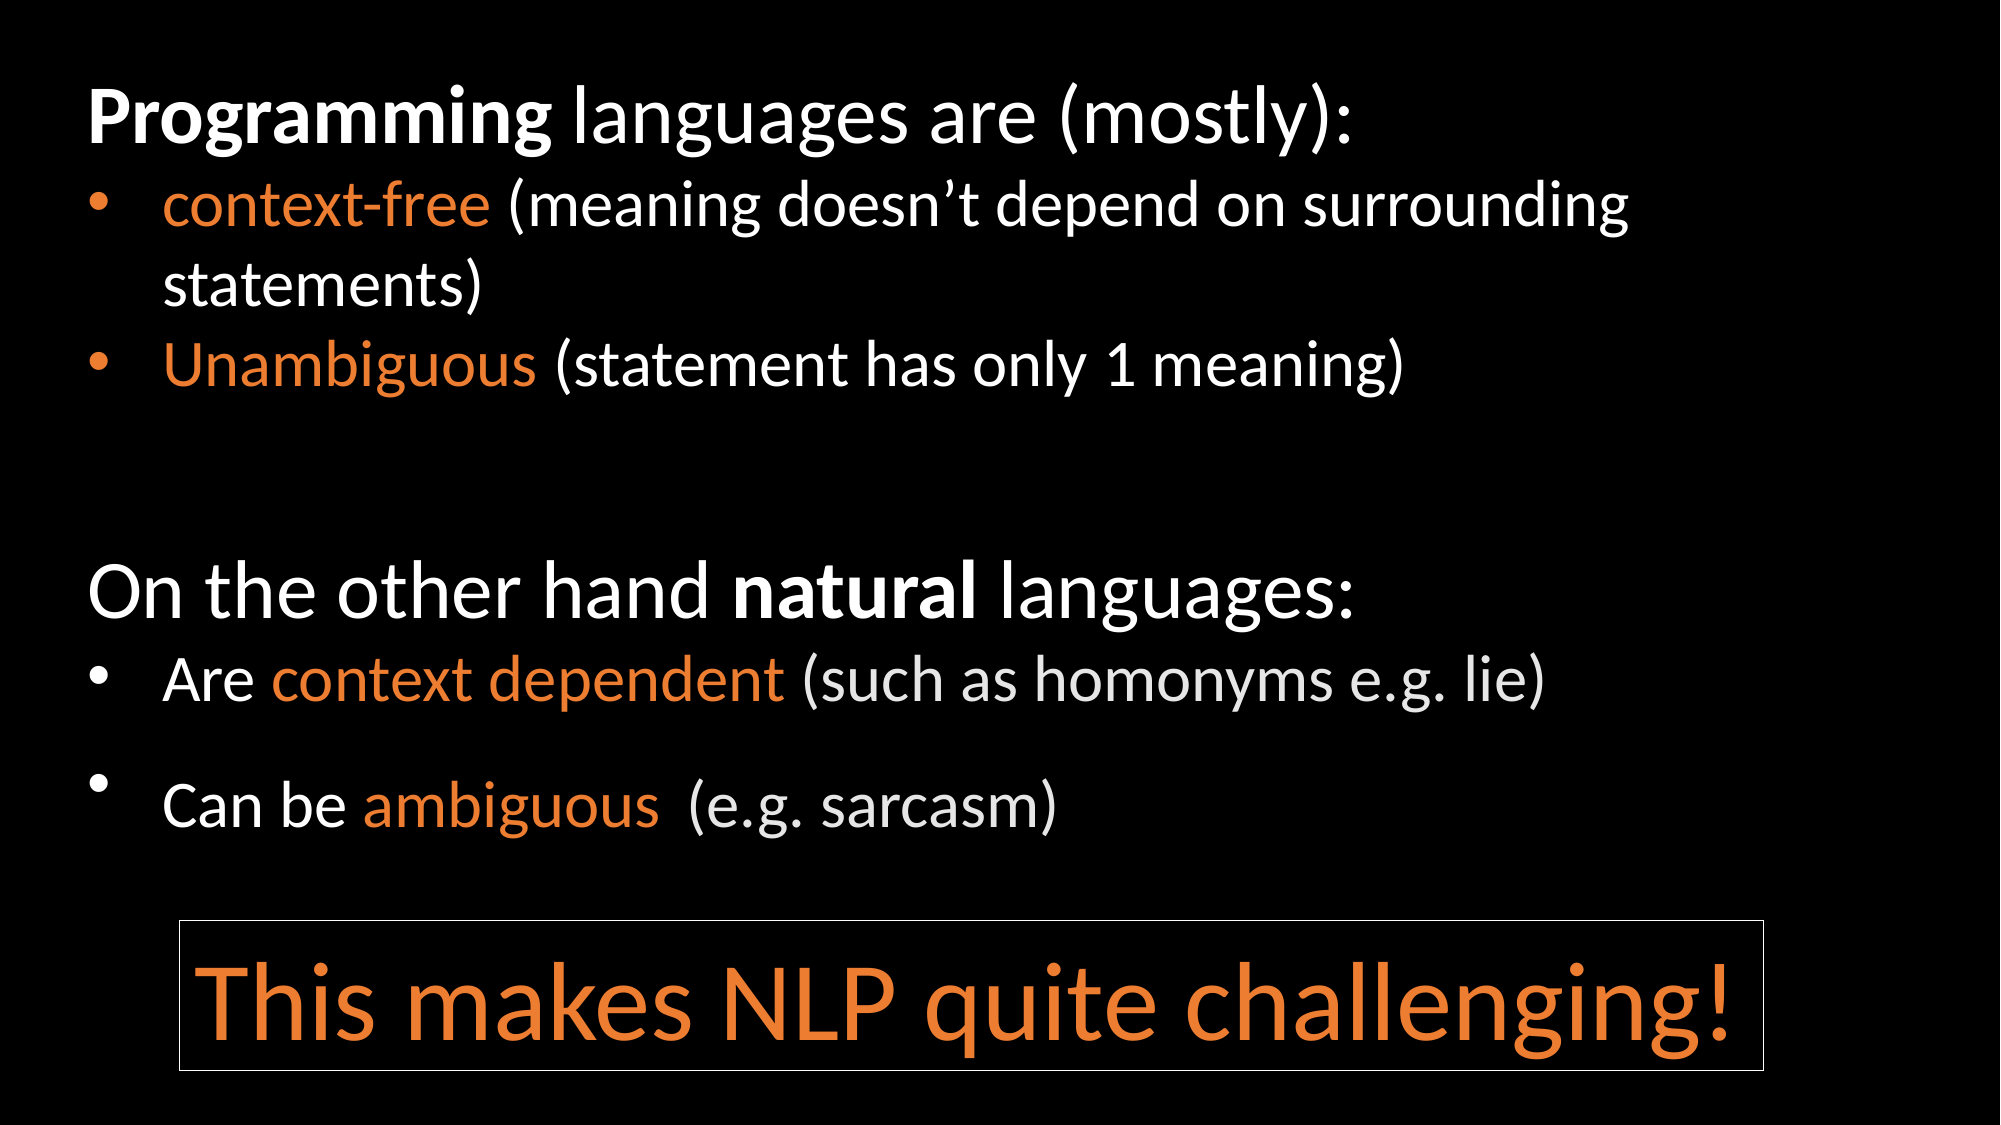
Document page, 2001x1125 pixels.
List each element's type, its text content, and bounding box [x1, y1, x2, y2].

text_box Programming languages are (mostly): context-free (meaning doesn’t depend on surrounding statements) Unambiguous (statement has only 1 meaning) On the other hand natural languages: Are context dependent (such as homonyms e.g. lie) Can be ambiguous (e.g. sarcasm) [72, 52, 1981, 858]
text_box This makes NLP quite challenging! [179, 920, 1764, 1071]
